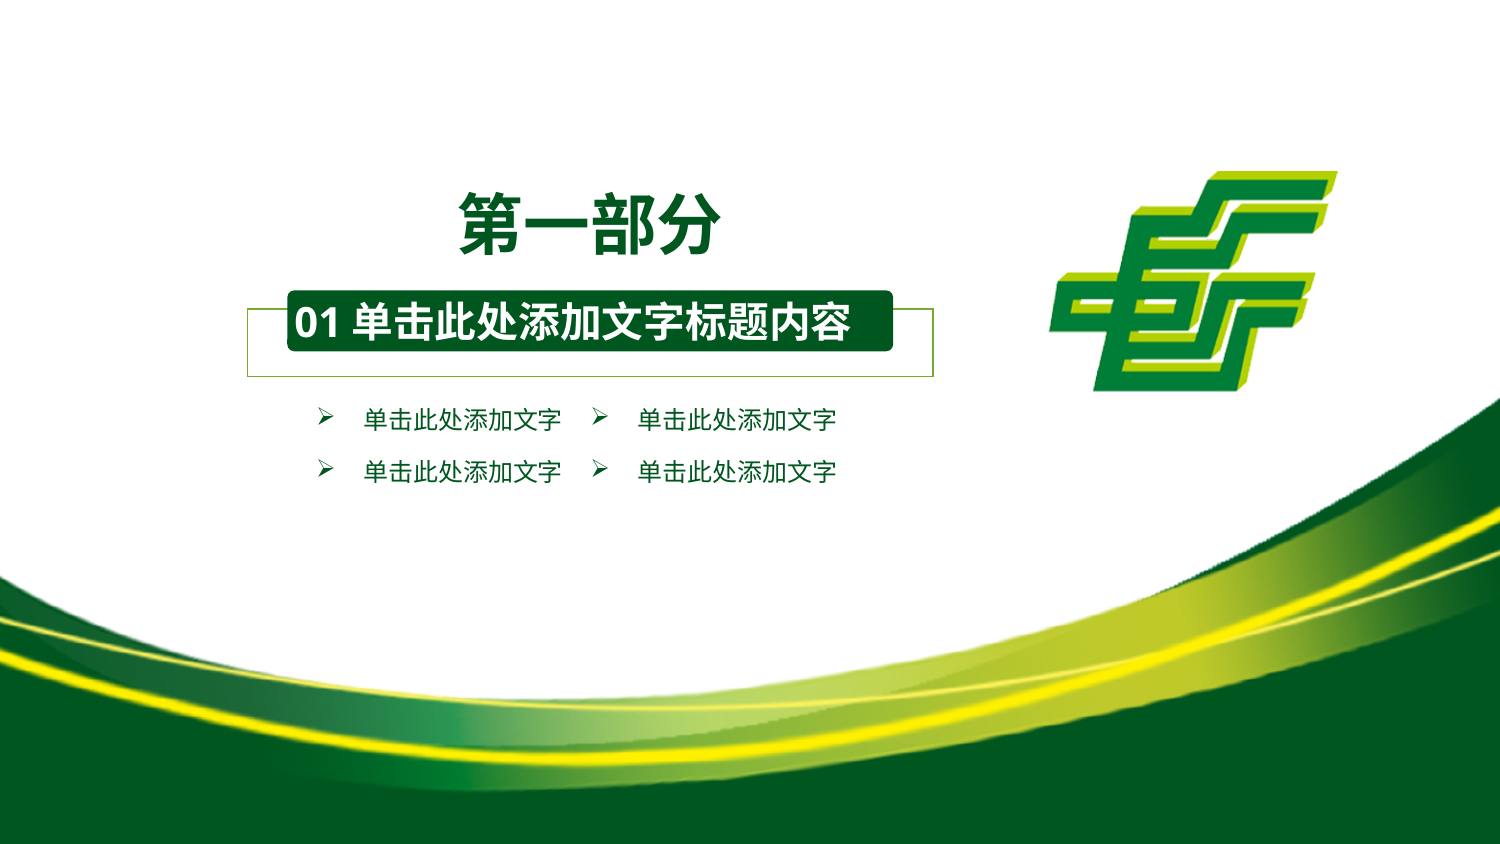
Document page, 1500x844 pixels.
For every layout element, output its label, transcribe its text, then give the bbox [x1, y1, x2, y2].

text_box 第一部分 [441, 175, 739, 271]
text_box [247, 309, 933, 377]
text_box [287, 290, 894, 352]
picture [0, 397, 1500, 844]
picture [1047, 171, 1340, 392]
